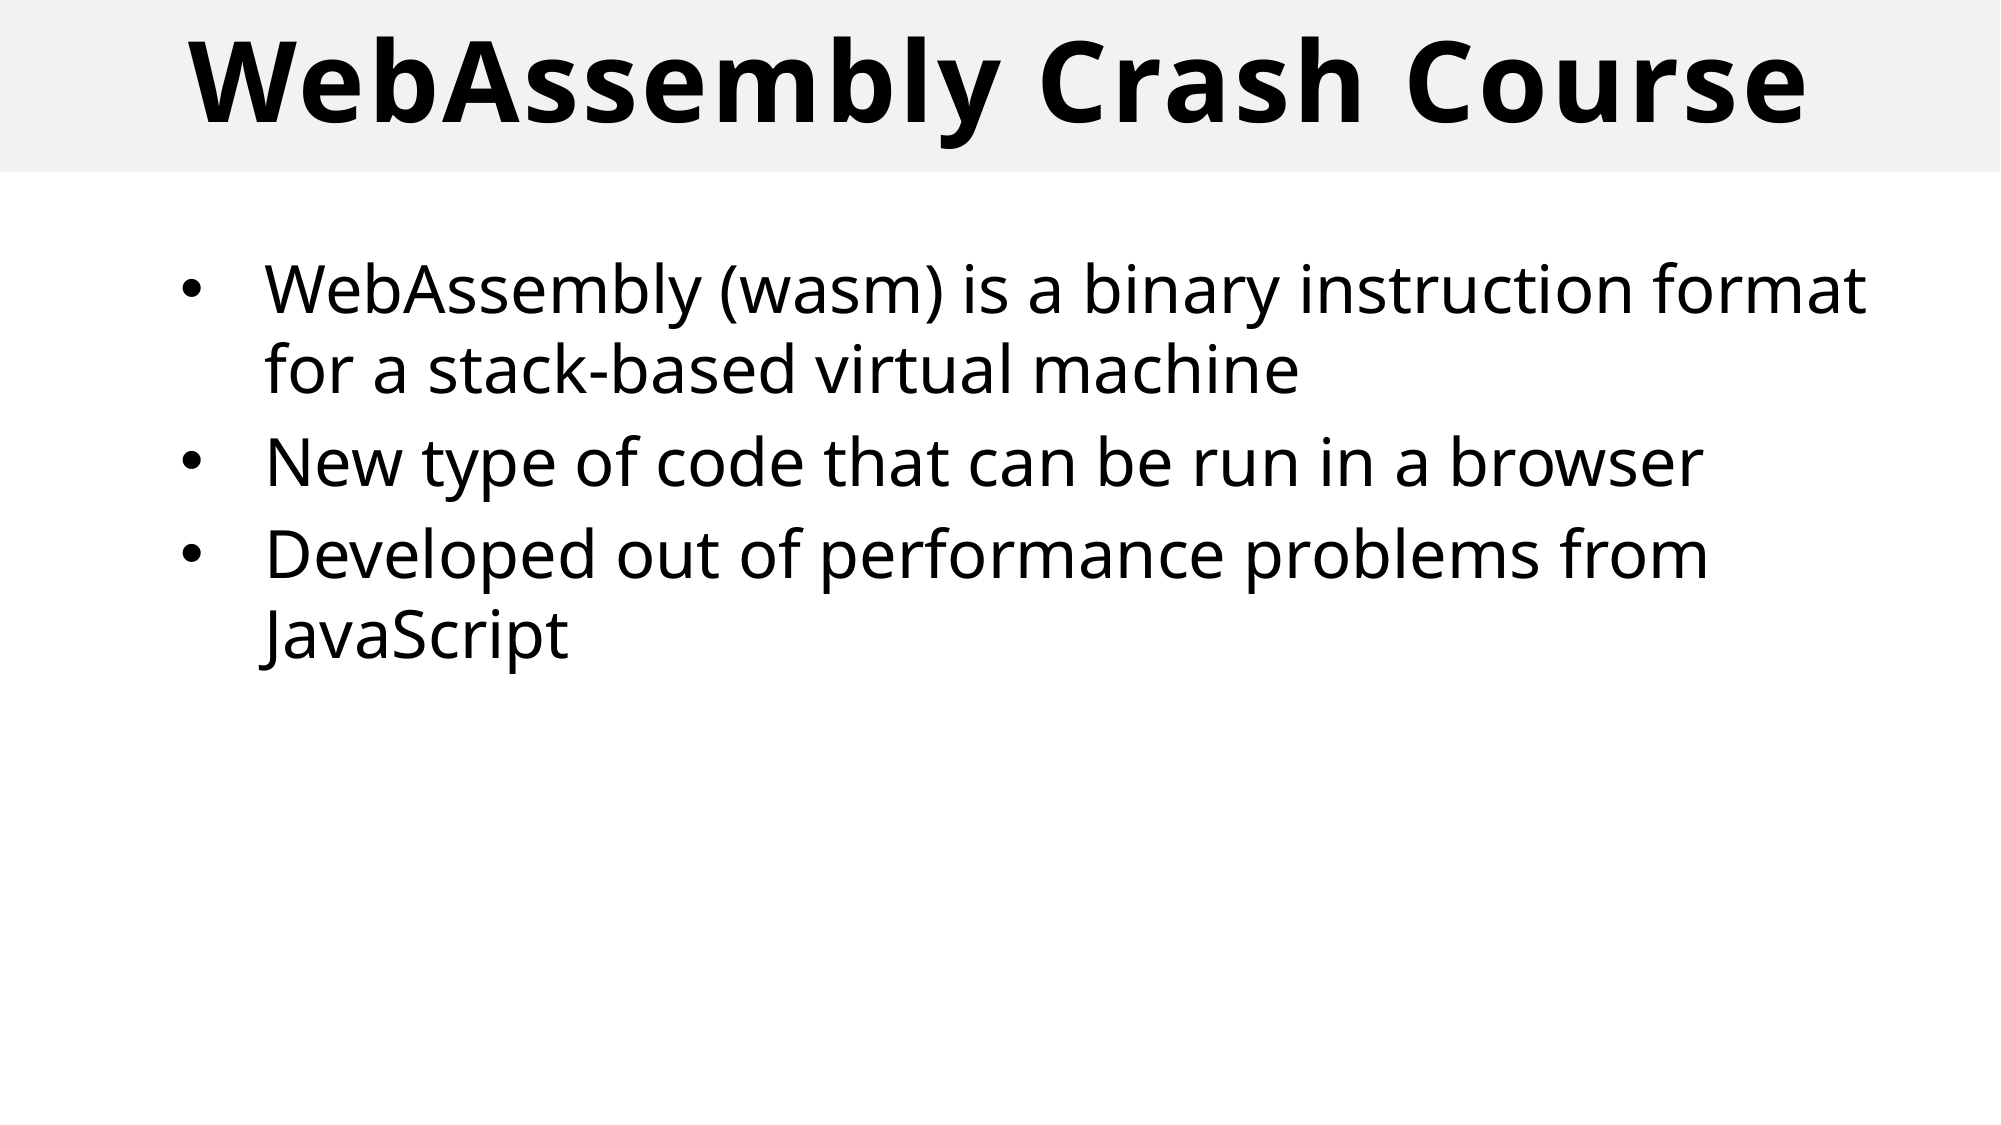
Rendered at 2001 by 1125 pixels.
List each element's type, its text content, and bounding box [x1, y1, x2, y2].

title WebAssembly Crash Course [0, 0, 2000, 172]
text_box WebAssembly (wasm) is a binary instruction format for a stack-based virtual machine New type of code that can be run in a browser Developed out of performance problems from JavaScript [0, 172, 2000, 748]
